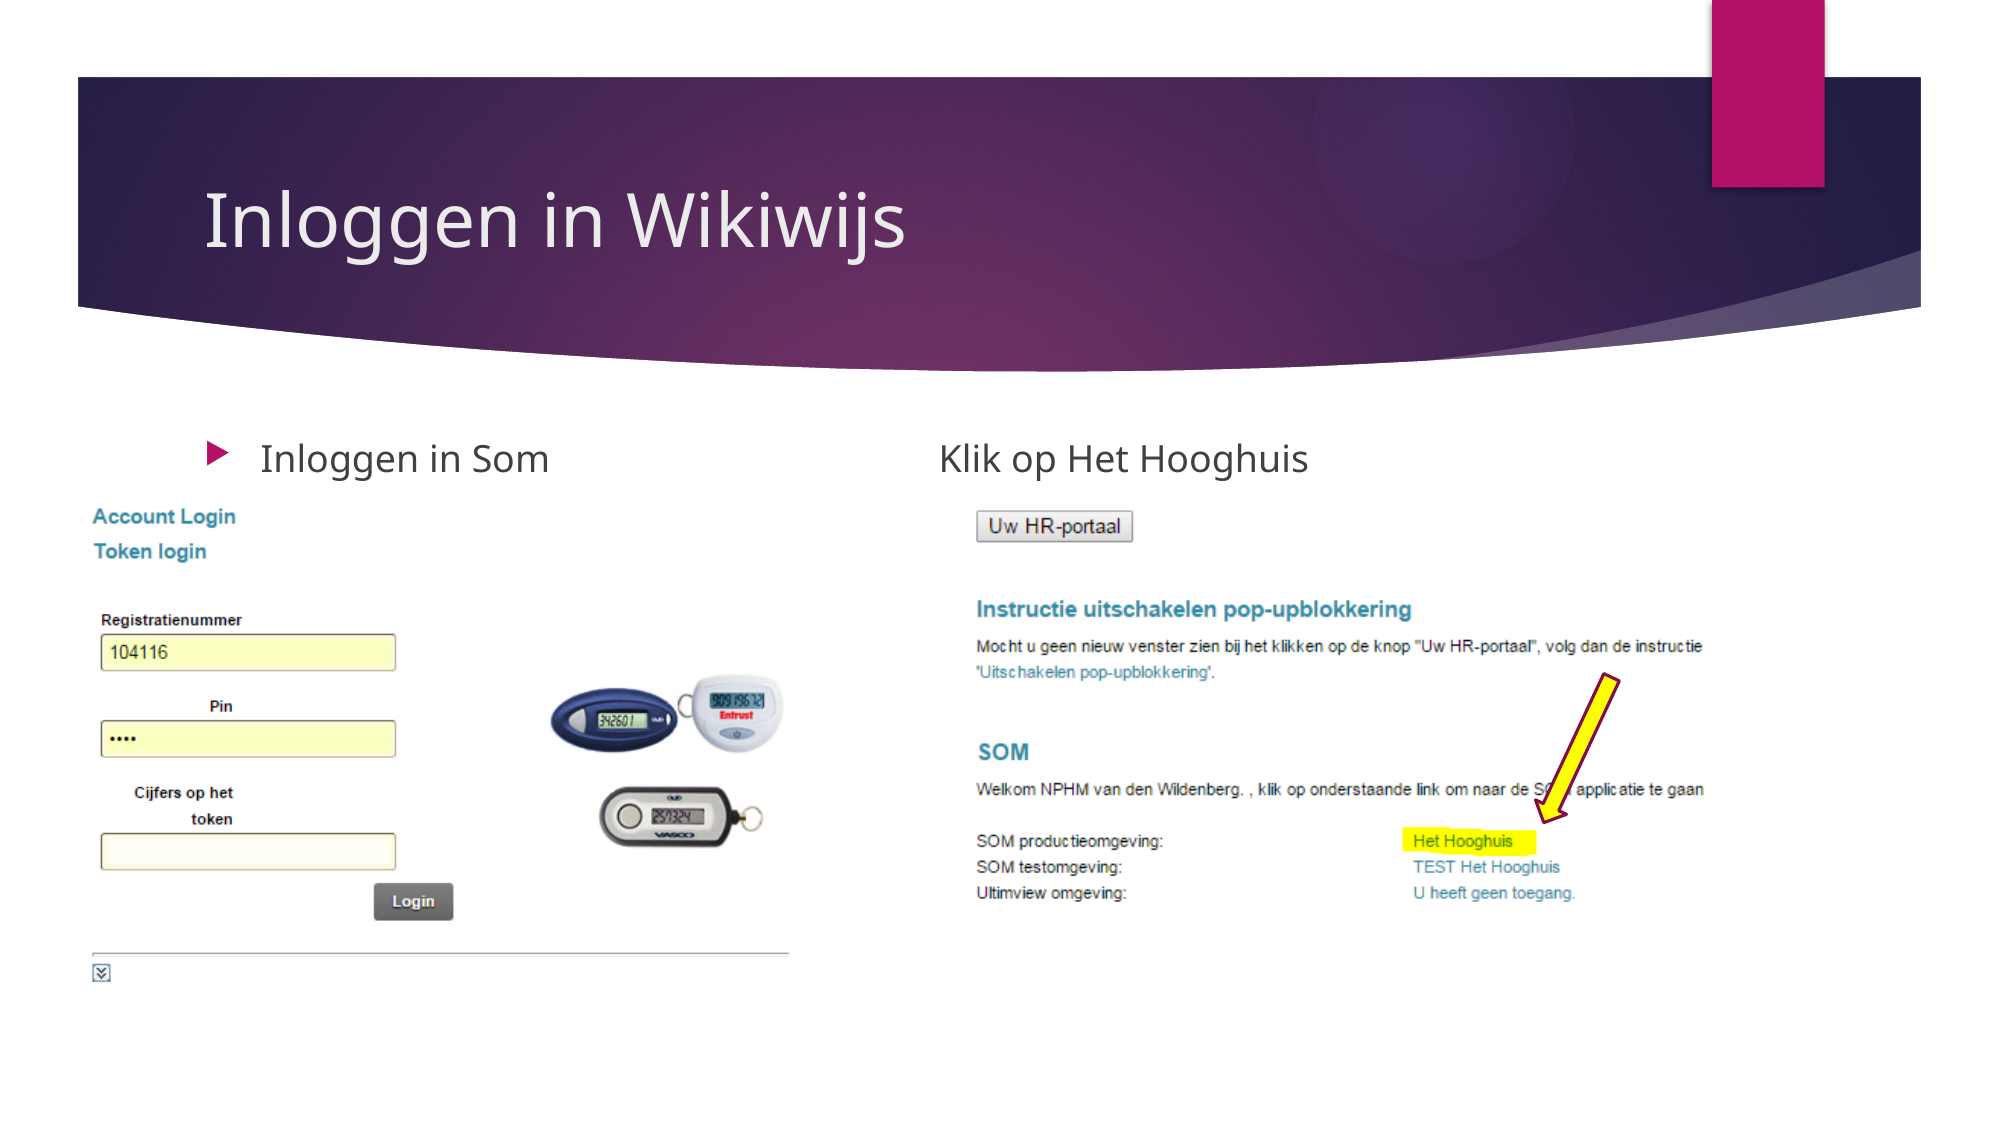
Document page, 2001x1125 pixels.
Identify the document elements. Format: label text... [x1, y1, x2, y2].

picture [969, 503, 1727, 937]
picture [87, 503, 795, 996]
title Inloggen in Wikiwijs [189, 159, 1627, 276]
list Inloggen in Som Klik op Het Hooghuis [189, 427, 1638, 988]
